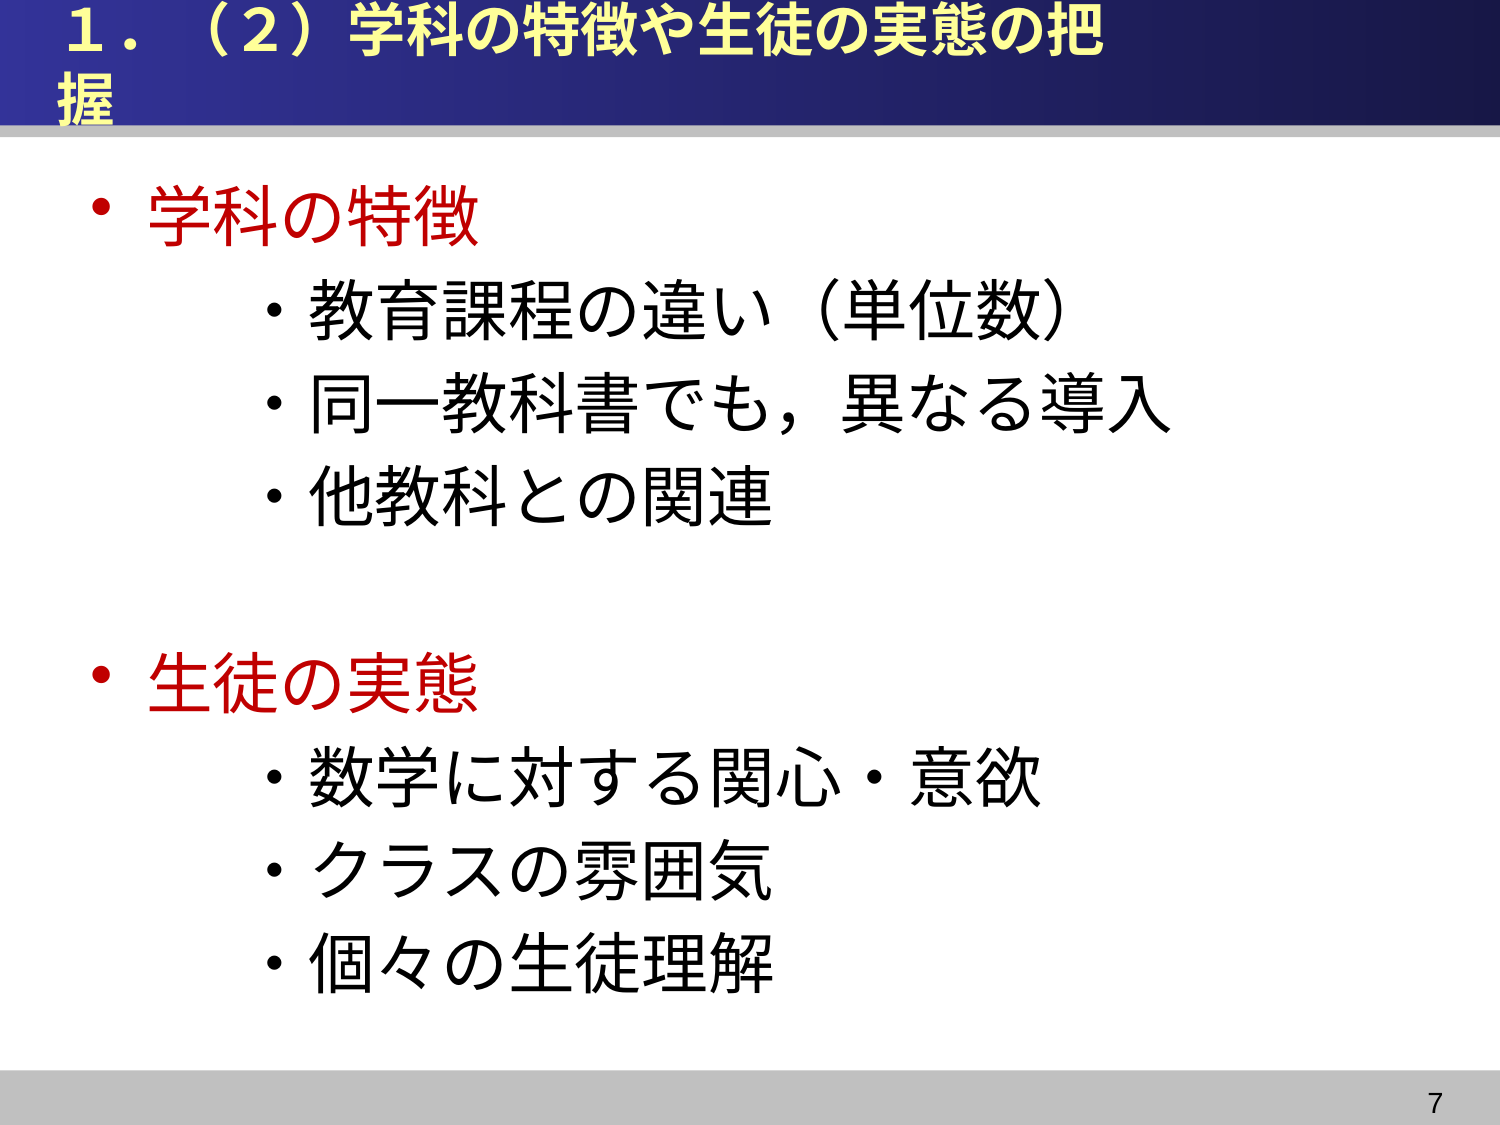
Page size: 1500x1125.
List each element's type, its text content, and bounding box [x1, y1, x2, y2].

slide_number 7 [1108, 1085, 1459, 1118]
list 学科の特徴 ・教育課程の違い（単位数） ・同一教科書でも，異なる導入 ・他教科との関連 生徒の実態 ・数学に対する関心・意欲 ・クラスの雰囲気 ・個々の生徒理解 [75, 167, 1425, 1012]
title １．（２）学科の特徴や生徒の実態の把握 [41, 16, 1152, 109]
